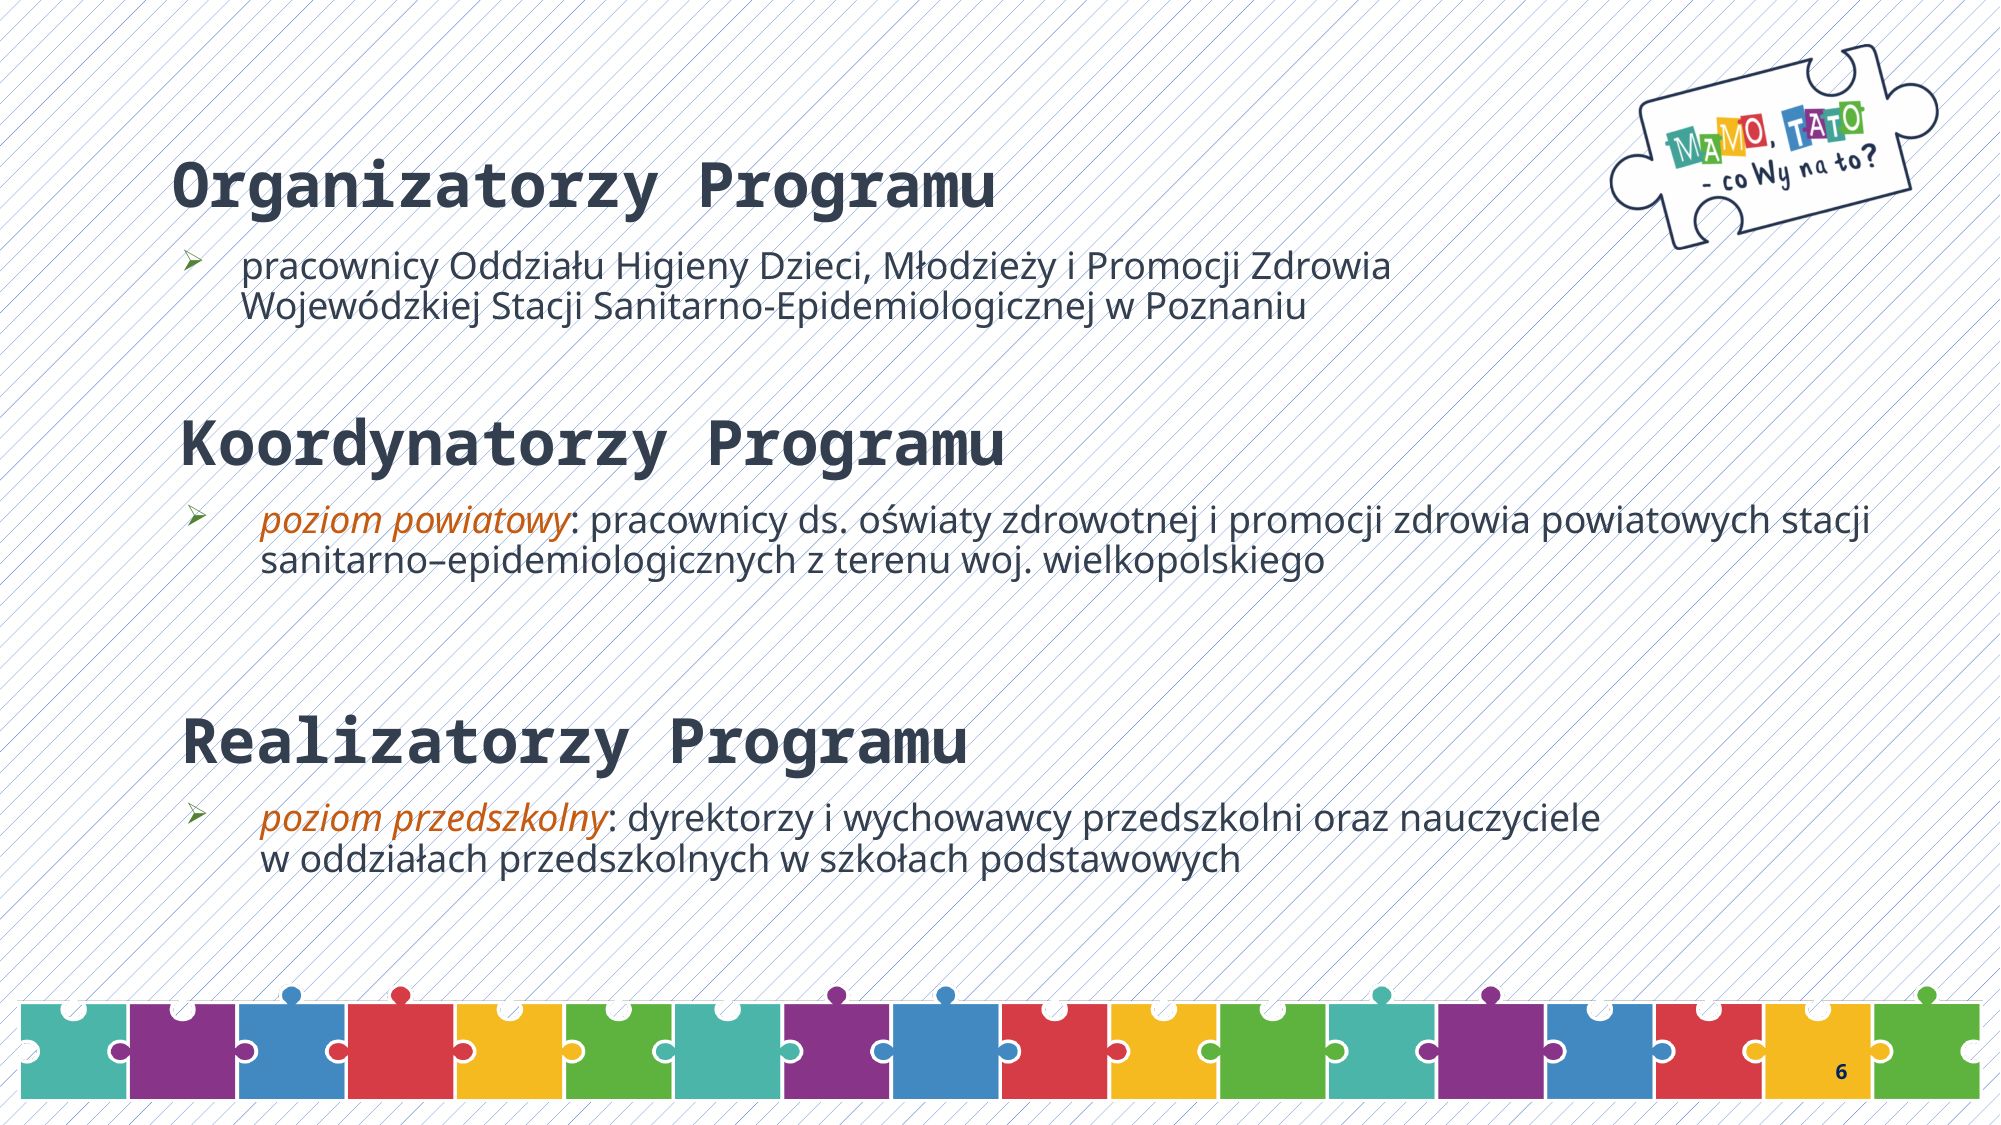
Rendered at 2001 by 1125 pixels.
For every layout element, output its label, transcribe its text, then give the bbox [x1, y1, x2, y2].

picture [17, 983, 137, 1102]
picture [1595, 35, 1953, 221]
text_box Koordynatorzy Programu poziom powiatowy: pracownicy ds. oświaty zdrowotnej i promocji zdrowia powiatowych stacji sanitarno–epidemiologicznych z terenu woj. wielkopolskiego [166, 390, 1892, 625]
picture [1863, 983, 1983, 1102]
text_box [137, 838, 1863, 1125]
text_box Realizatorzy Programu poziom przedszkolny: dyrektorzy i wychowawcy przedszkolni oraz nauczyciele w oddziałach przedszkolnych w szkołach podstawowych [166, 702, 1892, 975]
title Organizatorzy Programu [157, 119, 1863, 255]
list pracownicy Oddziału Higieny Dzieci, Młodzieży i Promocji Zdrowia Wojewódzkiej Stacji Sanitarno-Epidemiologicznej w Poznaniu [166, 239, 1892, 370]
